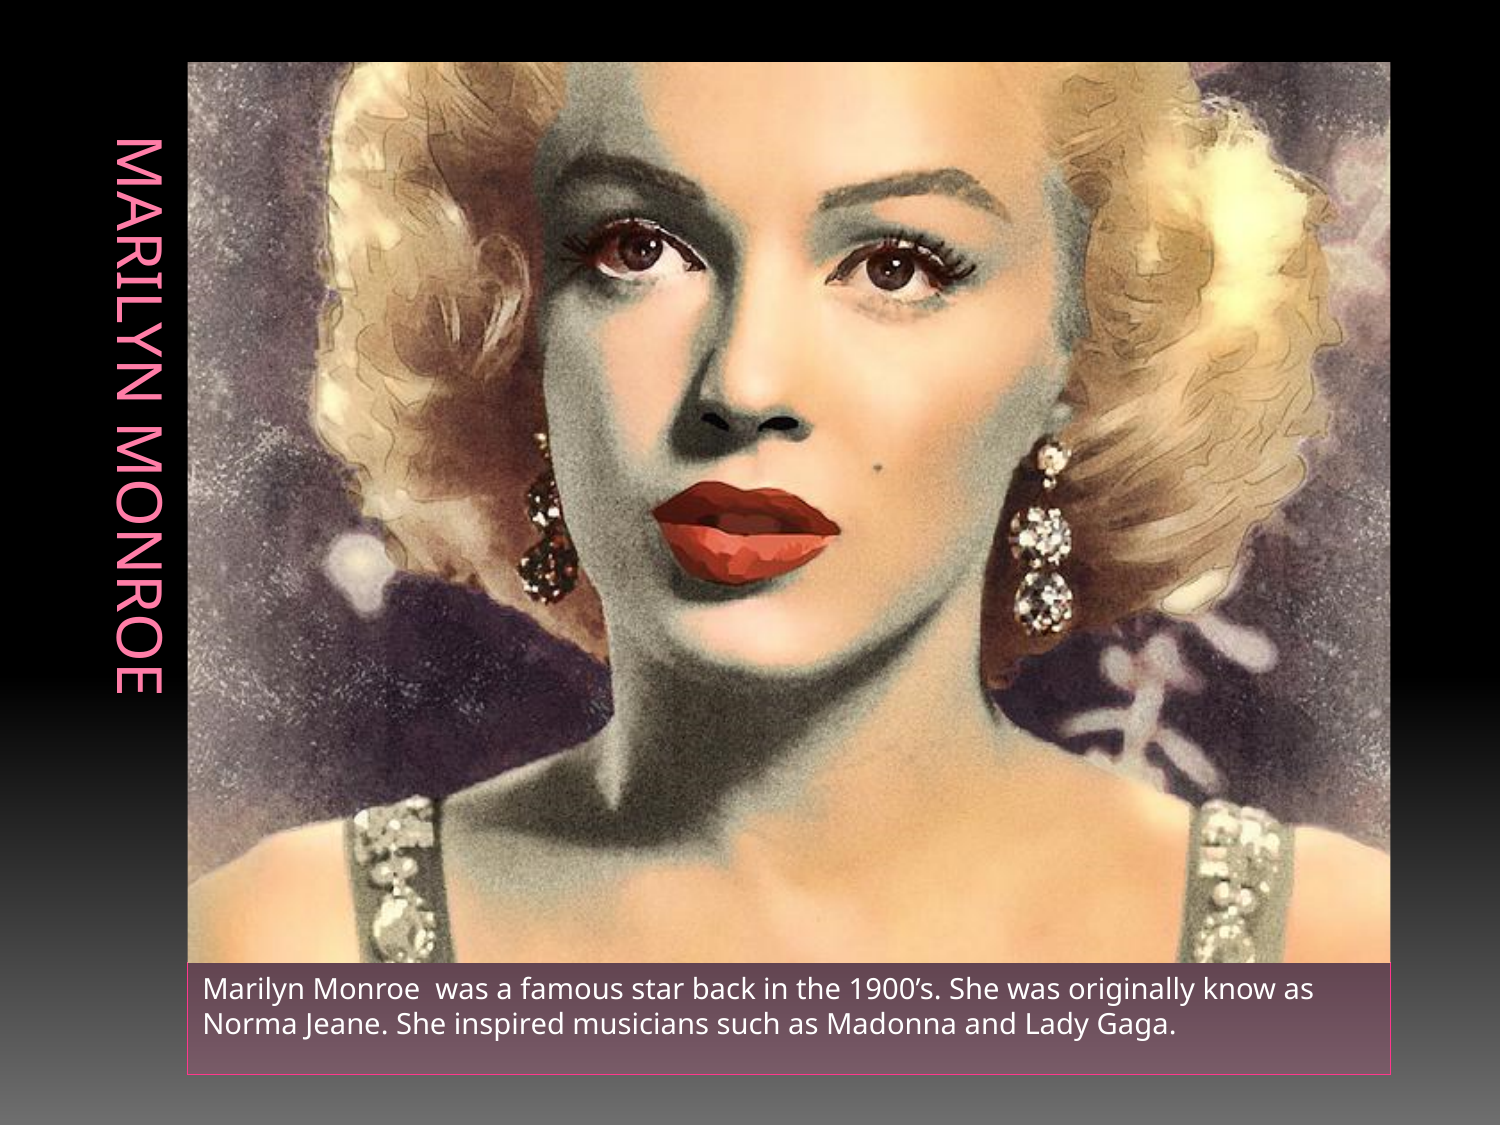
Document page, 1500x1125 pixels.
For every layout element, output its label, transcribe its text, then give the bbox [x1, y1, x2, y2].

picture [187, 62, 1391, 963]
list Marilyn Monroe was a famous star back in the 1900’s. She was originally know as Norma Jeane. She inspired musicians such as Madonna and Lady Gaga. [187, 963, 1391, 1075]
title Marilyn Monroe [37, 50, 183, 713]
